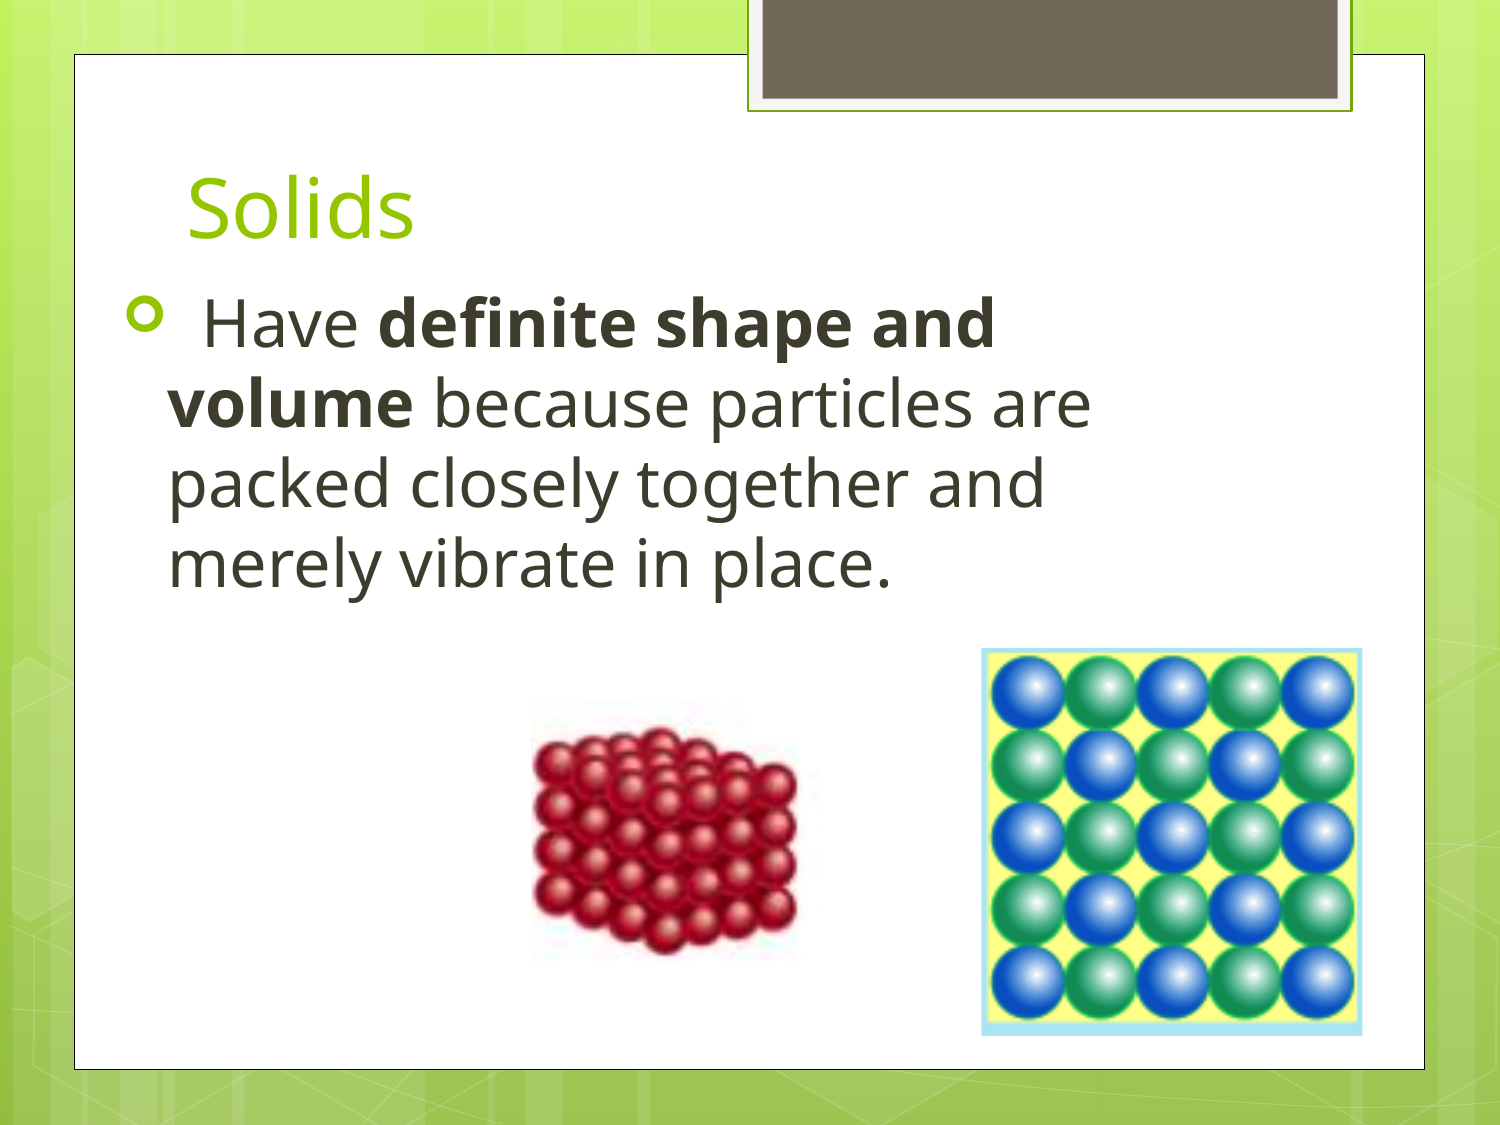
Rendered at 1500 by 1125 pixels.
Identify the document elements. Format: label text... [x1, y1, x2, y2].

picture [980, 647, 1363, 1036]
list Have definite shape and volume because particles are packed closely together and merely vibrate in place. [95, 273, 1208, 649]
picture [530, 699, 832, 980]
title Solids [171, 74, 1324, 263]
